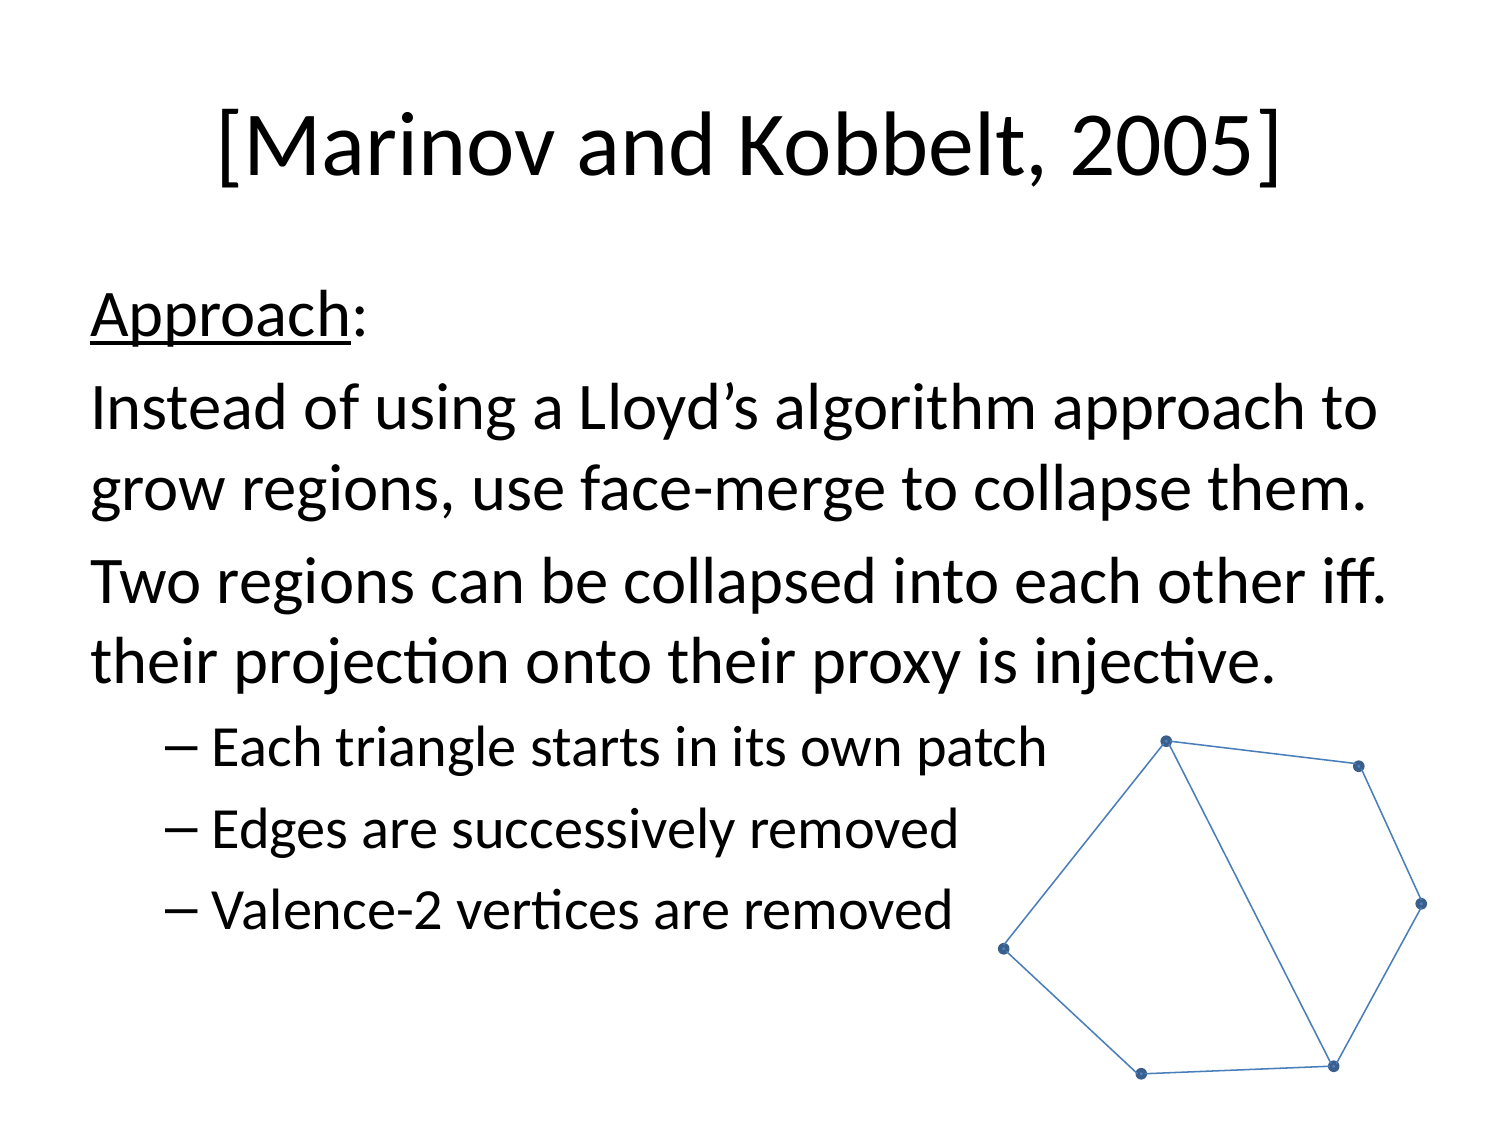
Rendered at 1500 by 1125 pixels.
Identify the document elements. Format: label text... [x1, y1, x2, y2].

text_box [1144, 1065, 1331, 1074]
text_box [1361, 768, 1422, 901]
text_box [1006, 954, 1138, 1074]
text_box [1003, 743, 1164, 946]
list Approach: Instead of using a Lloyd’s algorithm approach to grow regions, use face-merge to collapse them. Two regions can be collapsed into each other iff. their projection onto their proxy is injective. Each triangle starts in its own patch Edges are successively removed Valence-2 vertices are removed [75, 262, 1425, 1005]
text_box [1360, 760, 1365, 768]
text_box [1169, 740, 1357, 764]
text_box [1160, 735, 1172, 742]
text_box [1336, 907, 1422, 1064]
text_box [1168, 771, 1332, 1064]
title [Marinov and Kobbelt, 2005] [75, 45, 1425, 233]
